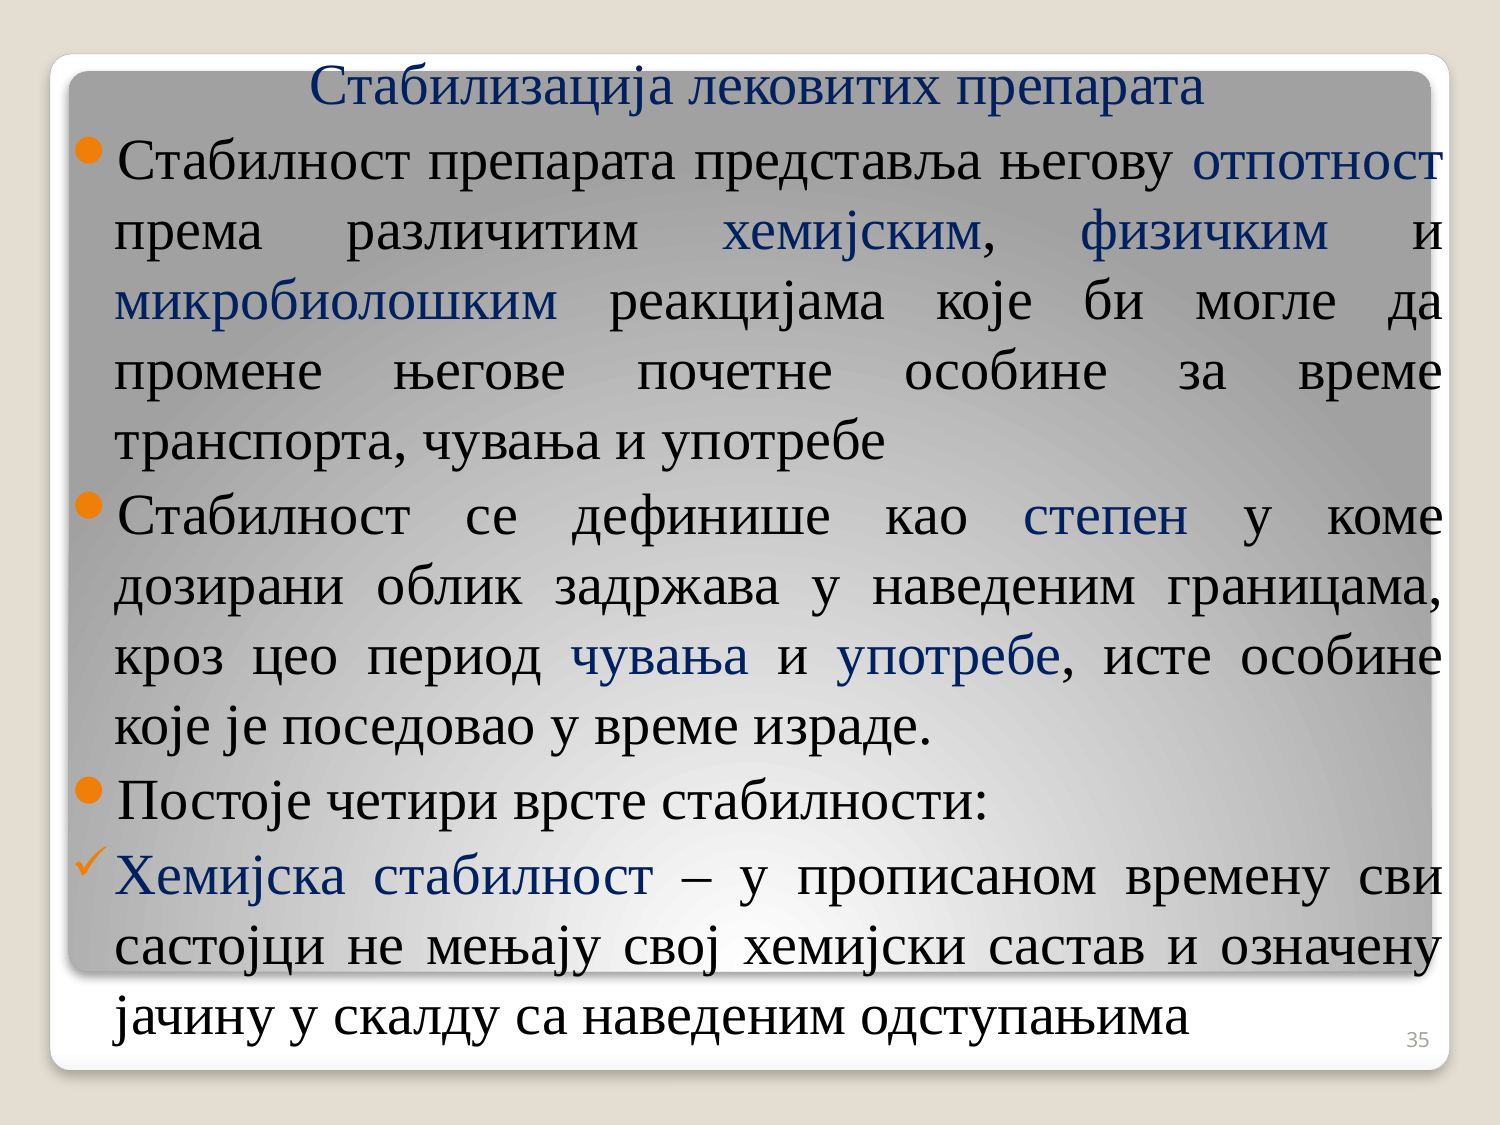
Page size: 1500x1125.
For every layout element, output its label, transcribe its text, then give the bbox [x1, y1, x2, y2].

slide_number 35 [1369, 1002, 1445, 1063]
list Стабилизација лековитих препарата Стабилност препарата представља његову отпотност према различитим хемијским, физичким и микробиолошким реакцијама које би могле да промене његове почетне особине за време транспорта, чувања и употребе Стабилност се дефинише као степен у коме дозирани облик задржава у наведеним границама, кроз цео период чувања и употребе, исте особине које је поседовао у време израде. Постоје четири врсте стабилности: Хемијска стабилност – у прописаном времену сви састојци не мењају свој хемијски састав и означену јачину у скалду са наведеним одступањима [41, 30, 1459, 1125]
